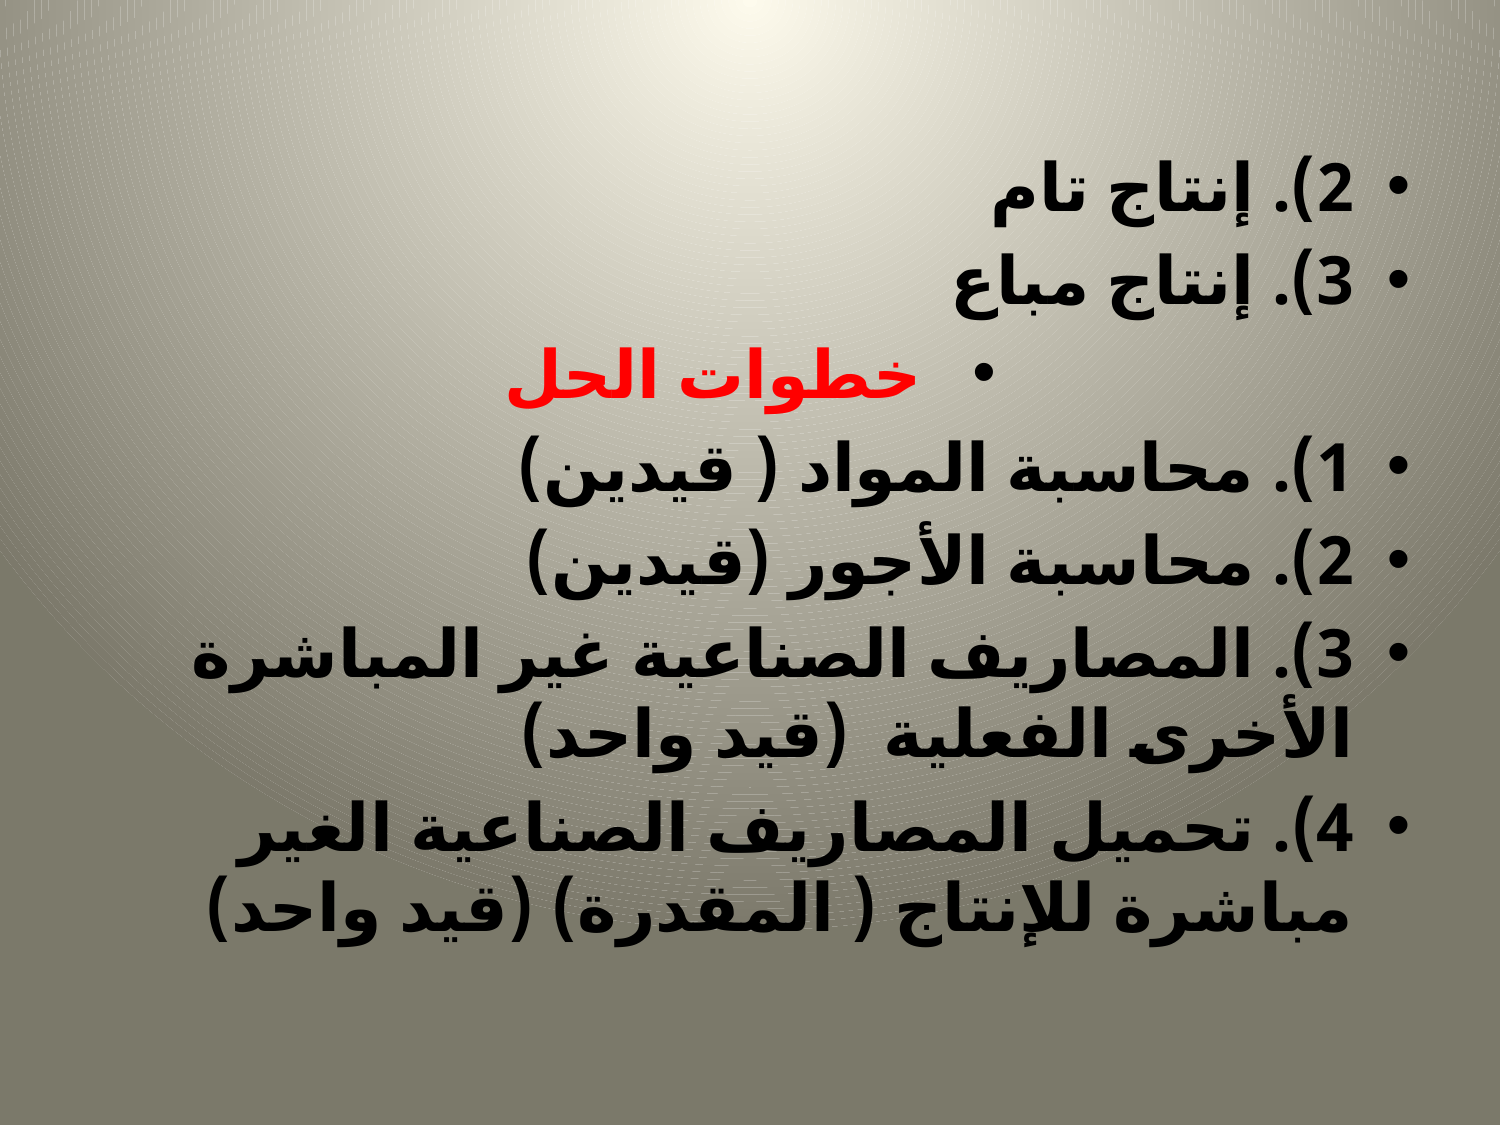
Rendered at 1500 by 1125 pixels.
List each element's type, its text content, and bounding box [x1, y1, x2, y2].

list 2). إنتاج تام 3). إنتاج مباع خطوات الحل 1). محاسبة المواد ( قيدين) 2). محاسبة الأجور (قيدين) 3). المصاريف الصناعية غير المباشرة الأخرى الفعلية (قيد واحد) 4). تحميل المصاريف الصناعية الغير مباشرة للإنتاج ( المقدرة) (قيد واحد) [75, 137, 1425, 1005]
